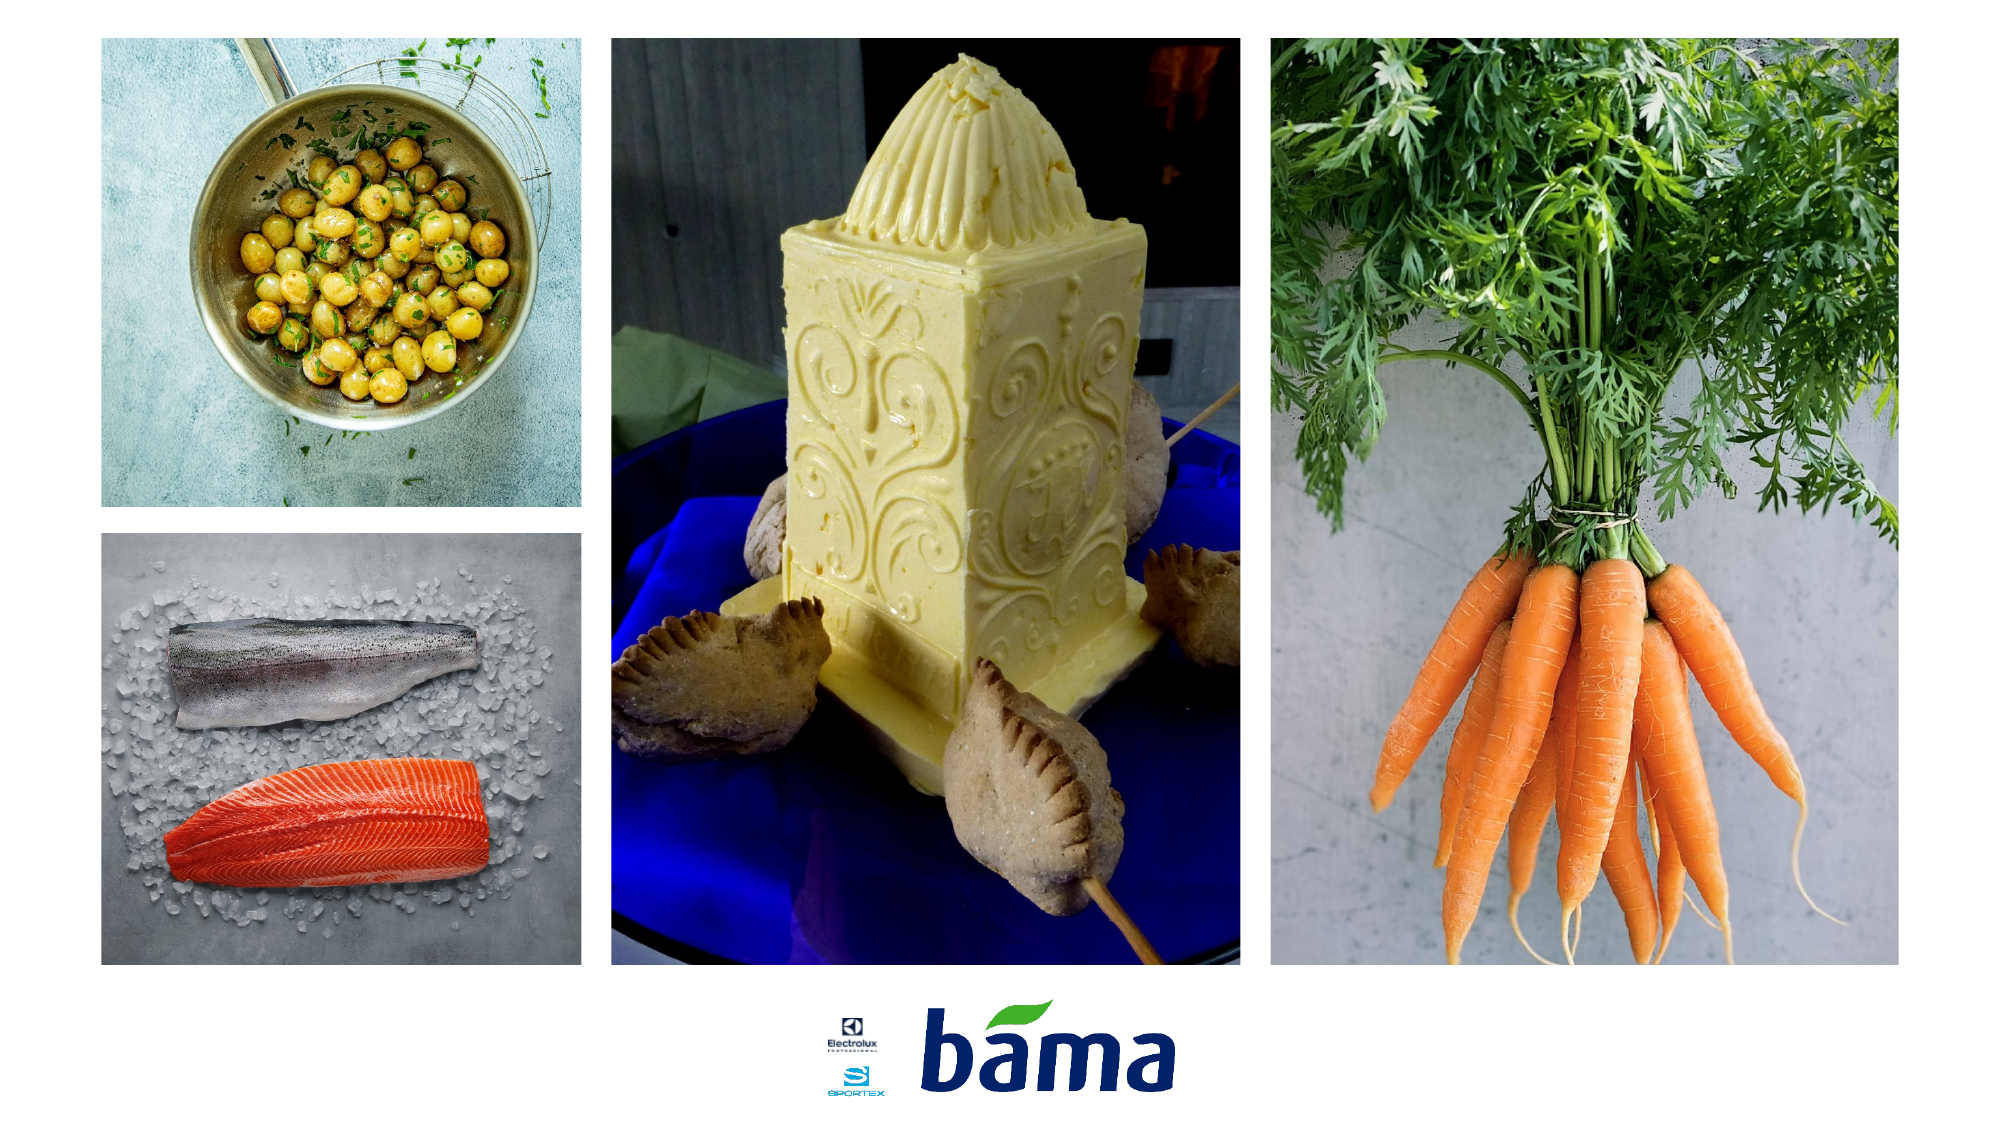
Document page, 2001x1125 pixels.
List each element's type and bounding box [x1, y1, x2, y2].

text_box [825, 998, 1175, 1099]
text_box [101, 38, 1899, 965]
